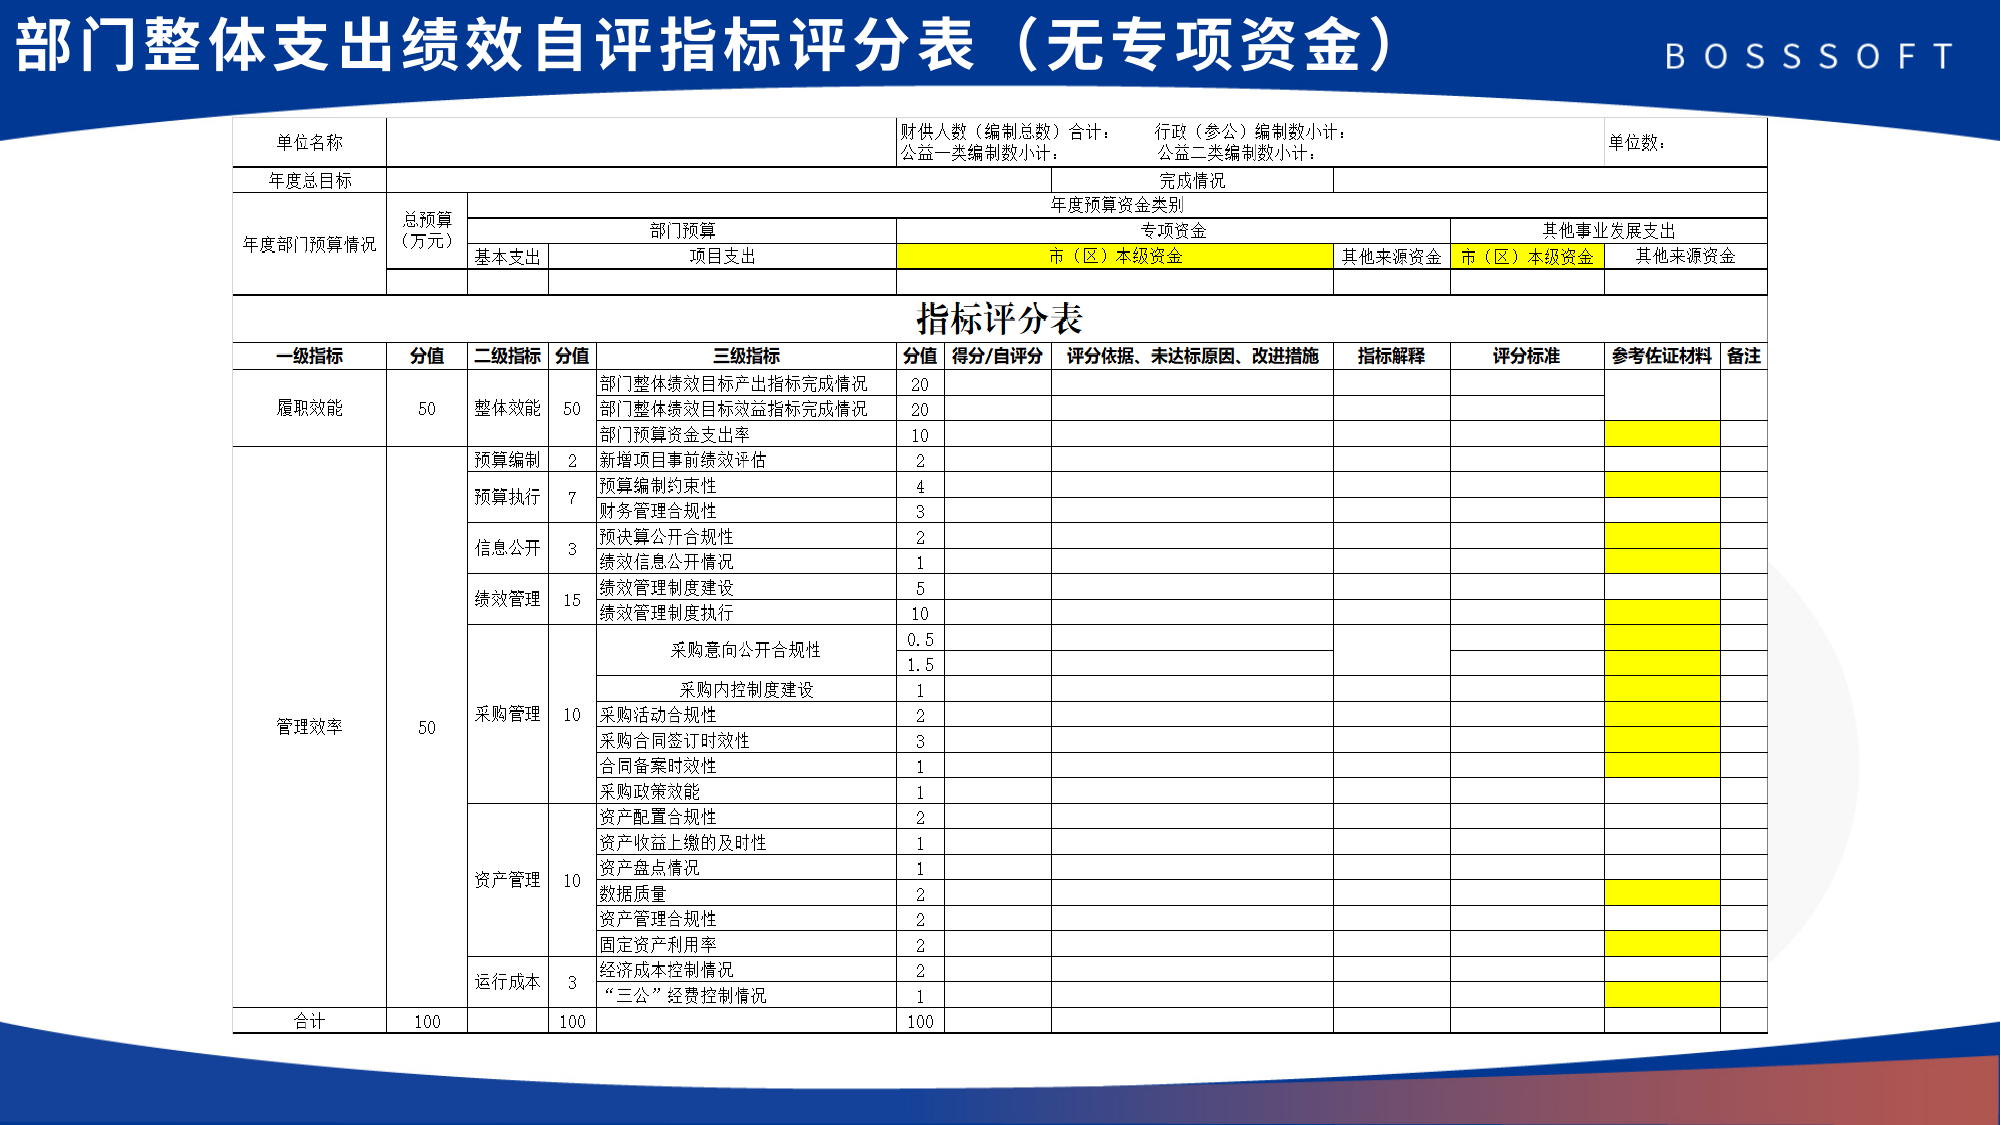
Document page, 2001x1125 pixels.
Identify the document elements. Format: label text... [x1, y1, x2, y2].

title 部门整体支出绩效自评指标评分表（无专项资金） [0, 0, 1552, 118]
picture [0, 0, 2001, 1125]
